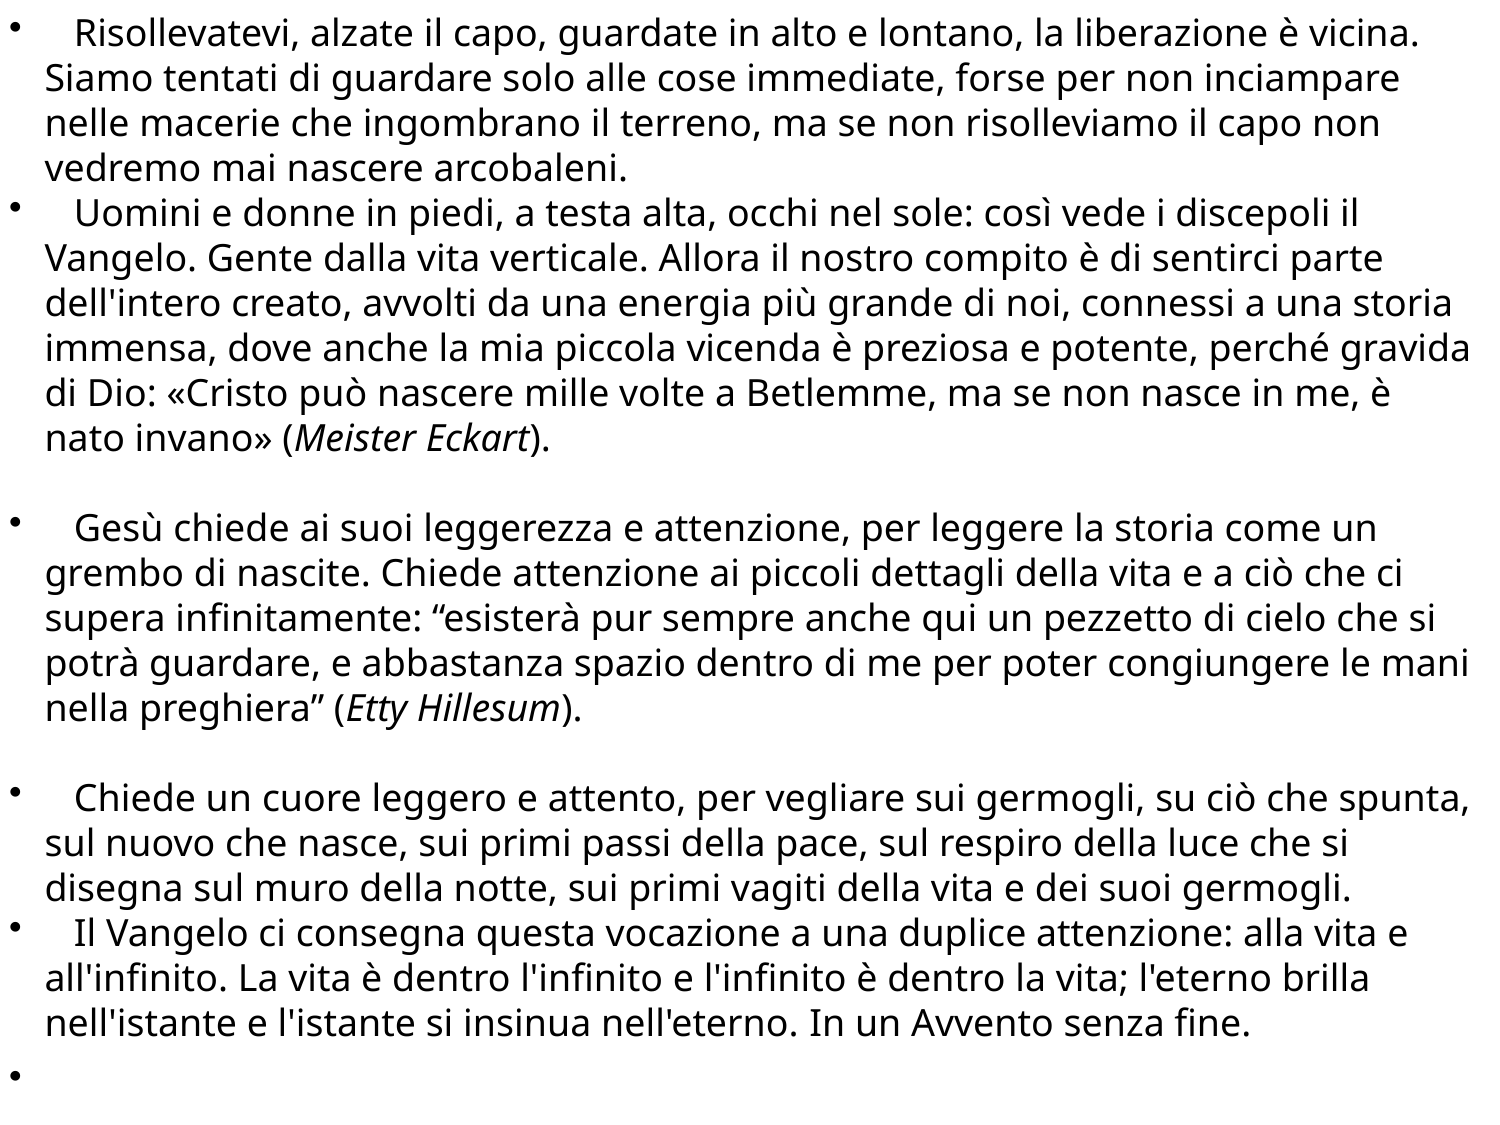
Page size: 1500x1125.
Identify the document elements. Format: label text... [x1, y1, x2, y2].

text_box Risollevatevi, alzate il capo, guardate in alto e lontano, la liberazione è vicina. Siamo tentati di guardare solo alle cose immediate, forse per non inciampare nelle macerie che ingombrano il terreno, ma se non risolleviamo il capo non vedremo mai nascere arcobaleni. Uomini e donne in piedi, a testa alta, occhi nel sole: così vede i discepoli il Vangelo. Gente dalla vita verticale. Allora il nostro compito è di sentirci parte dell'intero creato, avvolti da una energia più grande di noi, connessi a una storia immensa, dove anche la mia piccola vicenda è preziosa e potente, perché gravida di Dio: «Cristo può nascere mille volte a Betlemme, ma se non nasce in me, è nato invano» (Meister Eckart). Gesù chiede ai suoi leggerezza e attenzione, per leggere la storia come un grembo di nascite. Chiede attenzione ai piccoli dettagli della vita e a ciò che ci supera infinitamente: “esisterà pur sempre anche qui un pezzetto di cielo che si potrà guardare, e abbastanza spazio dentro di me per poter congiungere le mani nella preghiera” (Etty Hillesum). Chiede un cuore leggero e attento, per vegliare sui germogli, su ciò che spunta, sul nuovo che nasce, sui primi passi della pace, sul respiro della luce che si disegna sul muro della notte, sui primi vagiti della vita e dei suoi germogli. Il Vangelo ci consegna questa vocazione a una duplice attenzione: alla vita e all'infinito. La vita è dentro l'infinito e l'infinito è dentro la vita; l'eterno brilla nell'istante e l'istante si insinua nell'eterno. In un Avvento senza fine. [0, 1, 1495, 1111]
